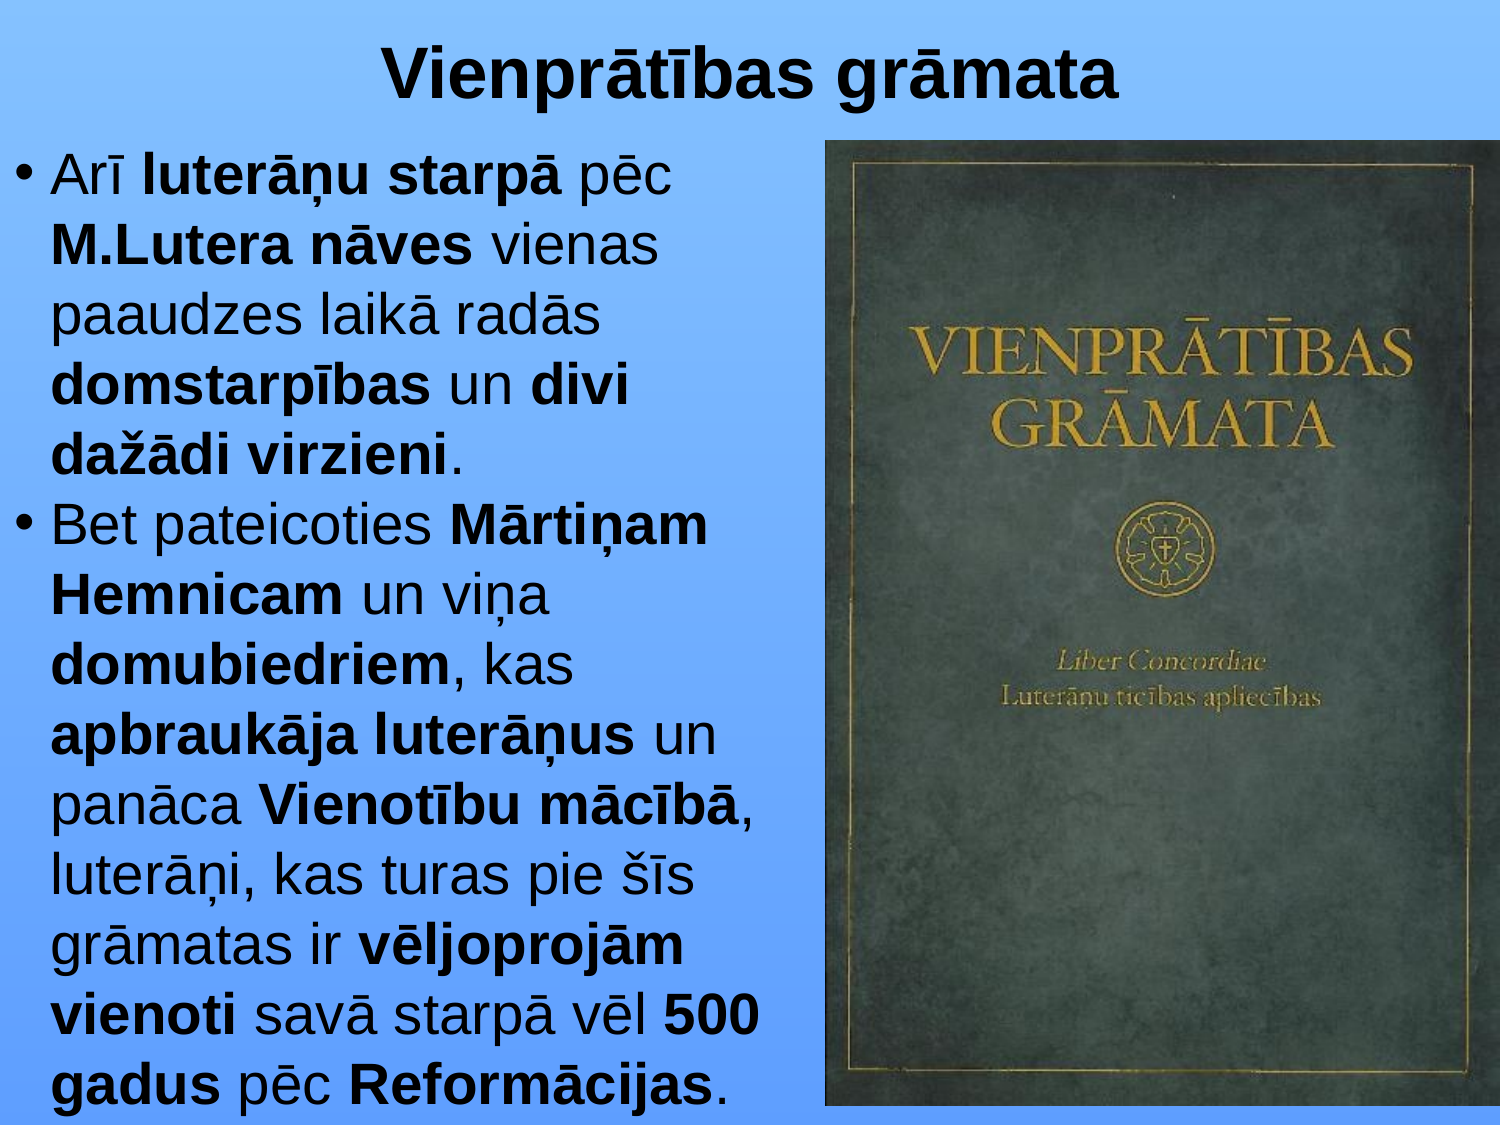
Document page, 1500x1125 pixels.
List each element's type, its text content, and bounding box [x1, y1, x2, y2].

text_box Arī luterāņu starpā pēc M.Lutera nāves vienas paaudzes laikā radās domstarpības un divi dažādi virzieni. Bet pateicoties Mārtiņam Hemnicam un viņa domubiedriem, kas apbraukāja luterāņus un panāca Vienotību mācībā, luterāņi, kas turas pie šīs grāmatas ir vēljoprojām vienoti savā starpā vēl 500 gadus pēc Reformācijas. [0, 128, 821, 1124]
title Vienprātības grāmata [0, 0, 1500, 140]
picture [824, 140, 1500, 1106]
